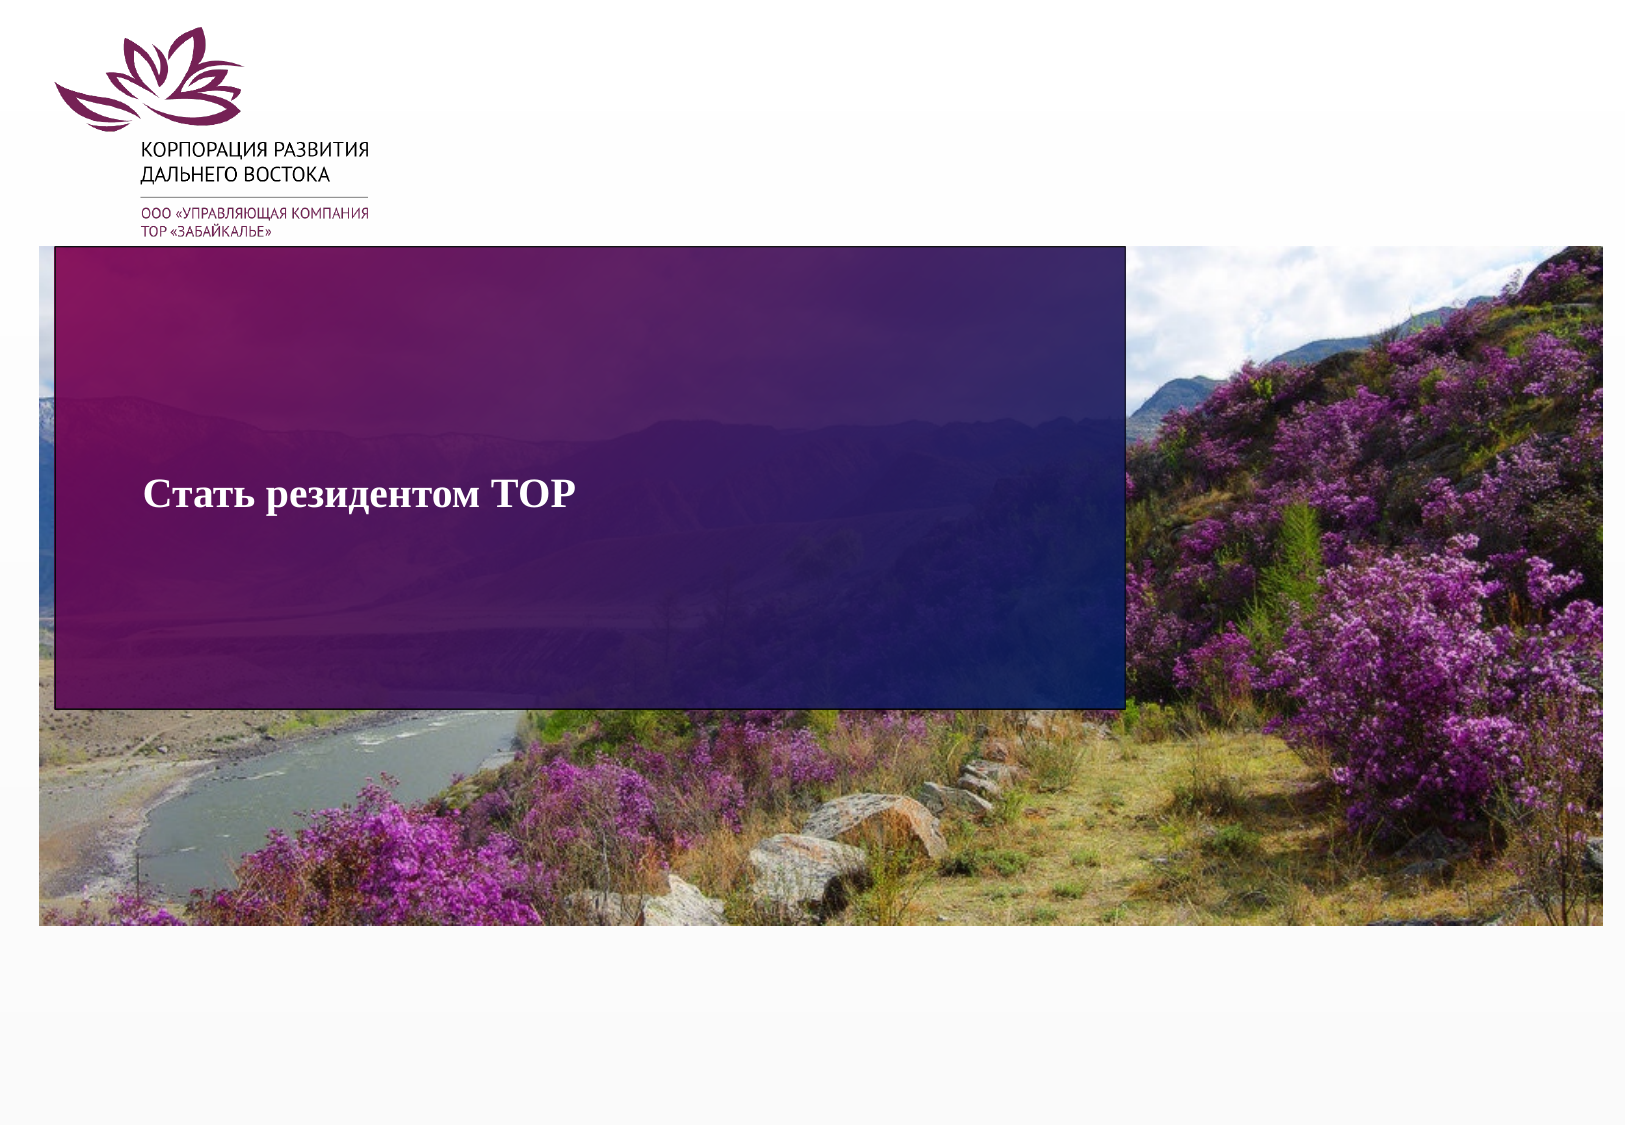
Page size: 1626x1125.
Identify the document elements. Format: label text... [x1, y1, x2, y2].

picture [39, 17, 1603, 926]
title Стать резидентом ТОР [54, 246, 1126, 556]
